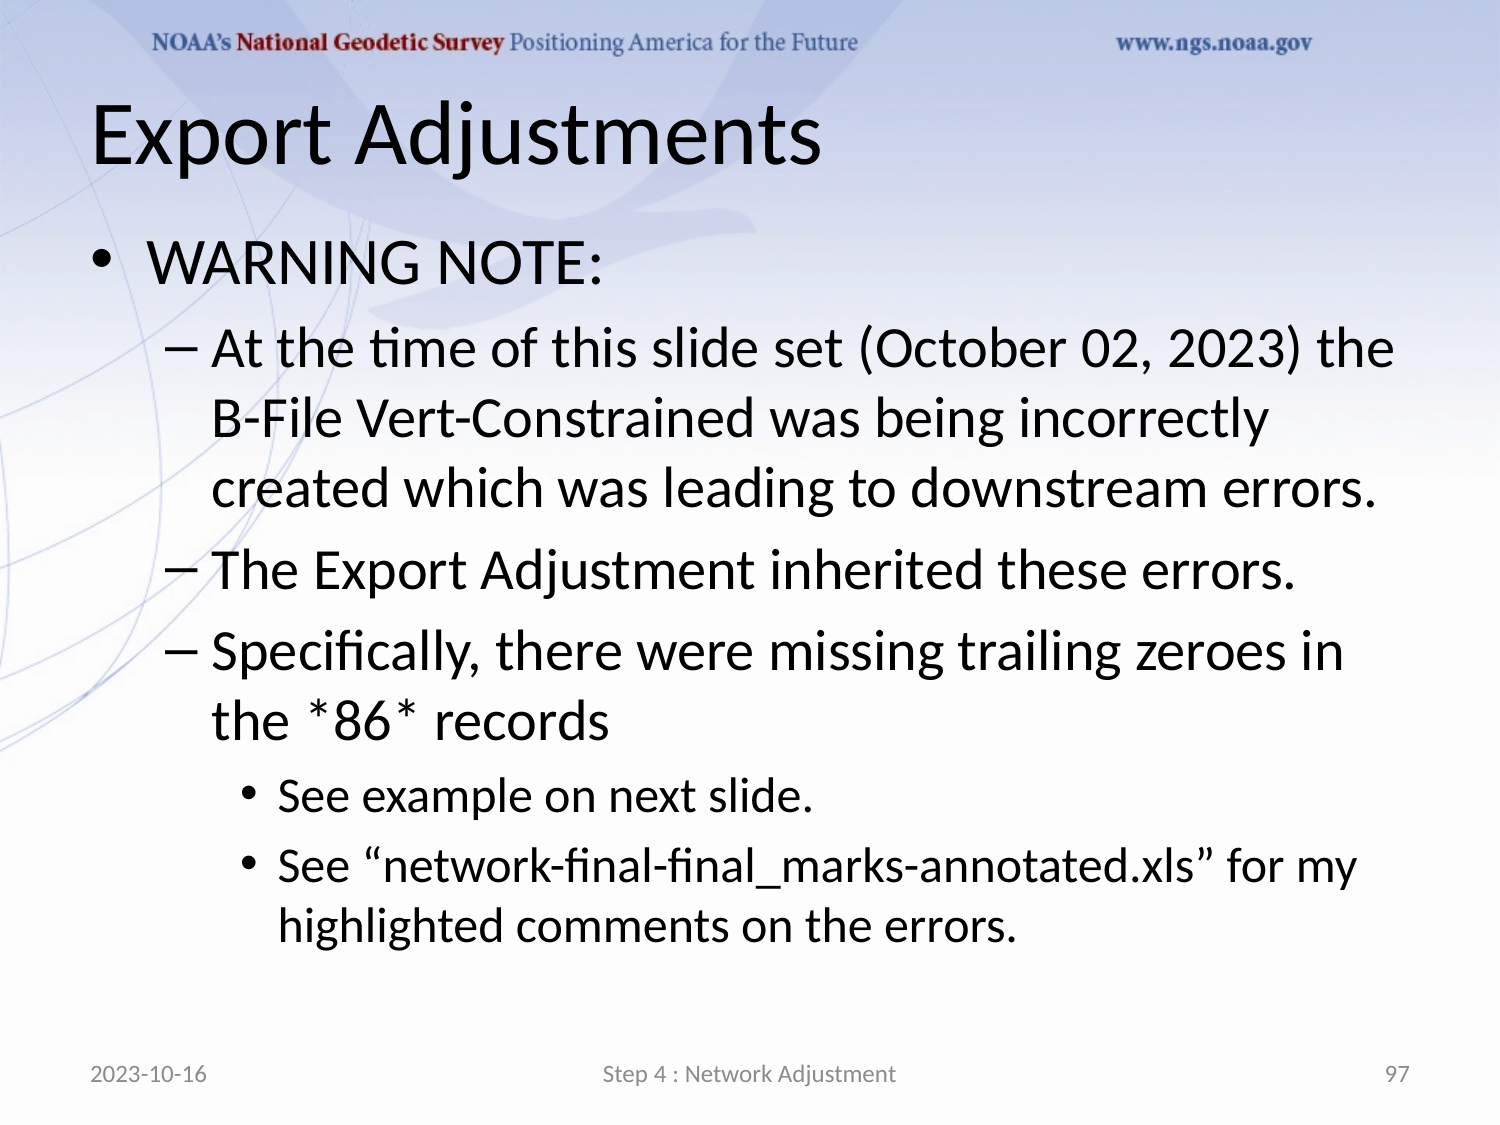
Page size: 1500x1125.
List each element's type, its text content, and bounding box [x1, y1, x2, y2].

list WARNING NOTE: At the time of this slide set (October 02, 2023) the B-File Vert-Constrained was being incorrectly created which was leading to downstream errors. The Export Adjustment inherited these errors. Specifically, there were missing trailing zeroes in the *86* records See example on next slide. See “network-final-final_marks-annotated.xls” for my highlighted comments on the errors. [74, 209, 1426, 1021]
title Export Adjustments [74, 74, 1426, 181]
footer Step 4 : Network Adjustment [512, 1042, 988, 1103]
slide_number 97 [1074, 1042, 1425, 1103]
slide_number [75, 1042, 425, 1103]
picture [0, 0, 1500, 1125]
